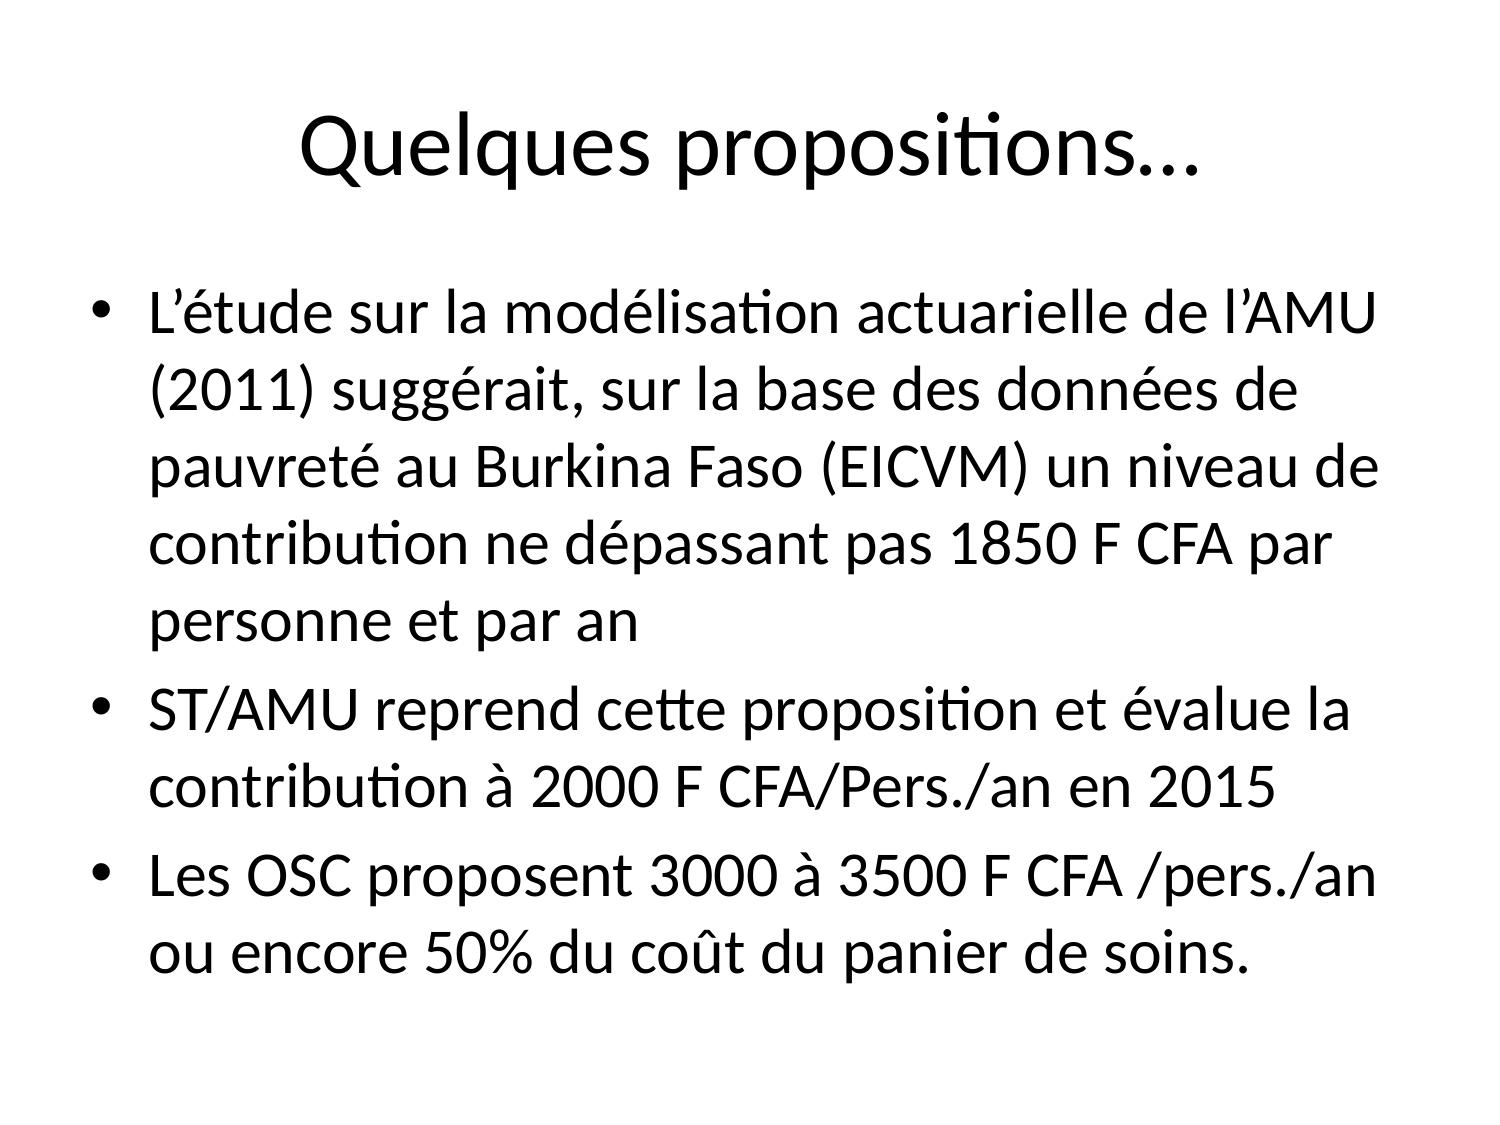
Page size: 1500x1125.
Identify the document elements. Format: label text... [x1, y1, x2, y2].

title Quelques propositions… [75, 45, 1425, 233]
list L’étude sur la modélisation actuarielle de l’AMU (2011) suggérait, sur la base des données de pauvreté au Burkina Faso (EICVM) un niveau de contribution ne dépassant pas 1850 F CFA par personne et par an ST/AMU reprend cette proposition et évalue la contribution à 2000 F CFA/Pers./an en 2015 Les OSC proposent 3000 à 3500 F CFA /pers./an ou encore 50% du coût du panier de soins. [75, 262, 1425, 1005]
